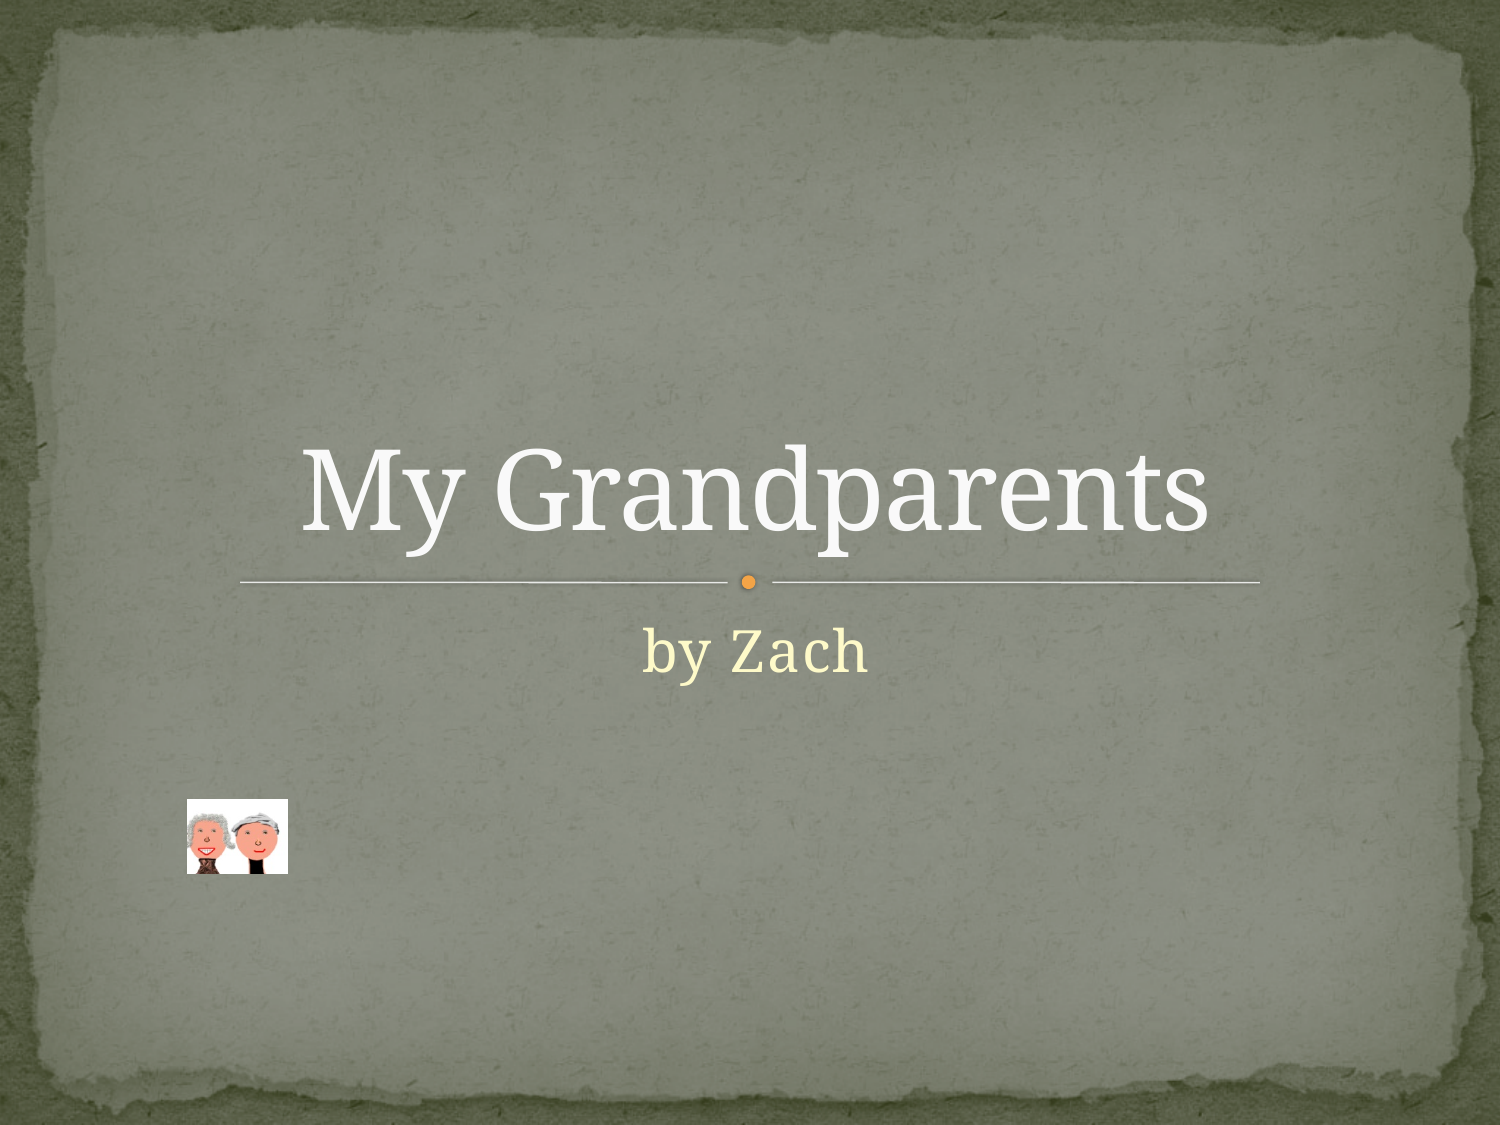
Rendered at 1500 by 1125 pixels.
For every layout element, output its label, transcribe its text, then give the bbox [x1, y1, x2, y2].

title My Grandparents [74, 235, 1438, 561]
subtitle by Zach [75, 606, 1438, 795]
picture [187, 799, 288, 874]
